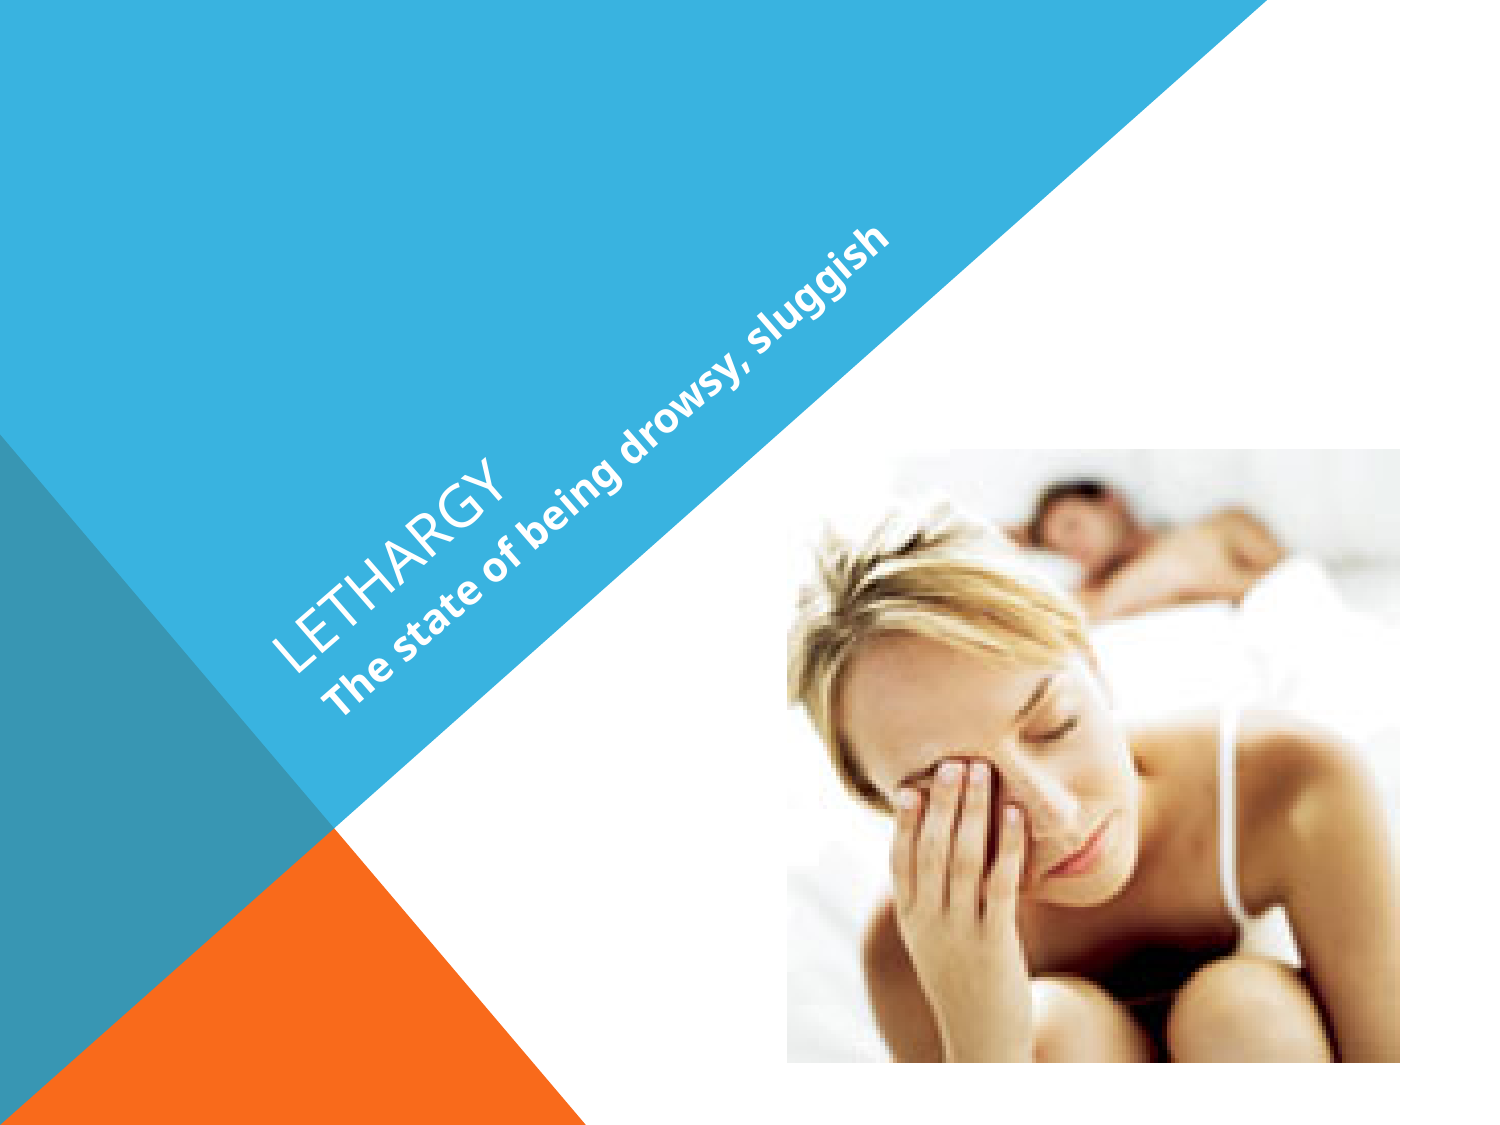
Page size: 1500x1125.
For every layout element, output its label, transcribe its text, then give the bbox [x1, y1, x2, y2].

picture [787, 449, 1401, 1063]
title lethargy [174, 0, 938, 696]
list The state of being drowsy, sluggish [295, 70, 1081, 772]
